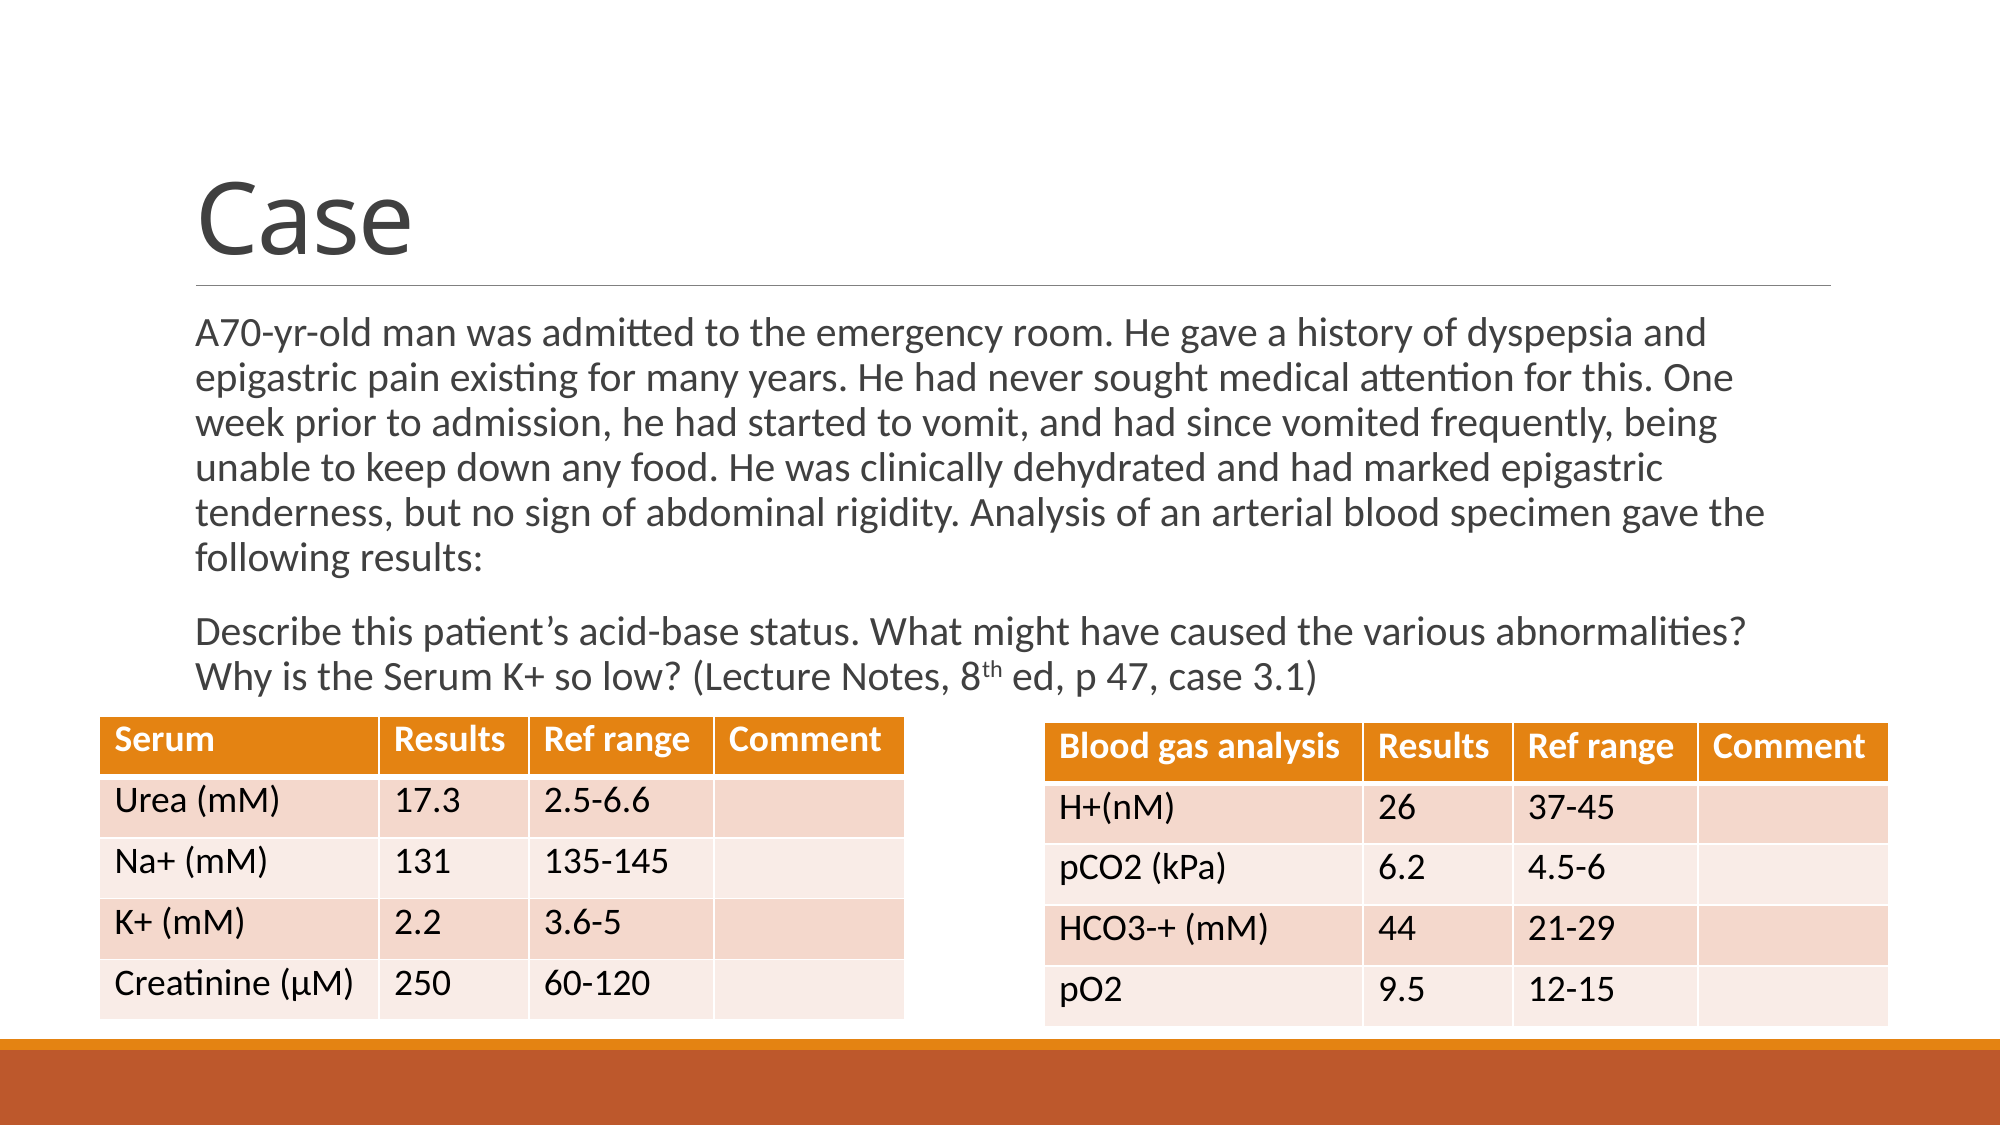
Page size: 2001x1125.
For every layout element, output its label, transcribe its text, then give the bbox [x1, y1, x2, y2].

table_cell 2.5-6.6 [530, 780, 713, 837]
table_cell 21-29 [1514, 906, 1697, 965]
table_cell Creatinine (µM) [100, 960, 378, 1019]
table_cell 4.5-6 [1514, 845, 1697, 904]
table_header Comment [715, 717, 904, 774]
table_cell HCO3-+ (mM) [1045, 906, 1362, 965]
table_cell [715, 960, 904, 1019]
table_cell K+ (mM) [100, 899, 378, 959]
table_cell [715, 839, 904, 898]
table_cell 44 [1364, 906, 1512, 965]
table_header Ref range [1514, 723, 1697, 781]
table_header Serum [100, 717, 378, 774]
table_cell 37-45 [1514, 786, 1697, 843]
table_cell 17.3 [380, 780, 528, 837]
table_cell Na+ (mM) [100, 839, 378, 898]
table_cell [715, 899, 904, 959]
table_cell 6.2 [1364, 845, 1512, 904]
table_header Results [1364, 723, 1512, 781]
table_cell 60-120 [530, 960, 713, 1019]
table_cell pCO2 (kPa) [1045, 845, 1362, 904]
table_cell [1699, 845, 1888, 904]
table_cell H+(nM) [1045, 786, 1362, 843]
table_cell [715, 780, 904, 837]
table_cell [1699, 967, 1888, 1026]
table_header Ref range [530, 717, 713, 774]
table_cell 9.5 [1364, 967, 1512, 1026]
table_cell 135-145 [530, 839, 713, 898]
table_header Comment [1699, 723, 1888, 781]
table_cell pO2 [1045, 967, 1362, 1026]
table_cell 26 [1364, 786, 1512, 843]
table_header Blood gas analysis [1045, 723, 1362, 781]
table_cell 2.2 [380, 899, 528, 959]
table_cell [1699, 906, 1888, 965]
table_cell [1699, 786, 1888, 843]
table_header Results [380, 717, 528, 774]
table_cell Urea (mM) [100, 780, 378, 837]
table_cell 3.6-5 [530, 899, 713, 959]
table_cell 12-15 [1514, 967, 1697, 1026]
table_cell 250 [380, 960, 528, 1019]
table_cell 131 [380, 839, 528, 898]
title Case [180, 44, 1830, 283]
list A70-yr-old man was admitted to the emergency room. He gave a history of dyspepsia and epigastric pain existing for many years. He had never sought medical attention for this. One week prior to admission, he had started to vomit, and had since vomited frequently, being unable to keep down any food. He was clinically dehydrated and had marked epigastric tenderness, but no sign of abdominal rigidity. Analysis of an arterial blood specimen gave the following results: Describe this patient’s acid-base status. What might have caused the various abnormalities? Why is the Serum K+ so low? (Lecture Notes, 8th ed, p 47, case 3.1) [180, 302, 1830, 709]
